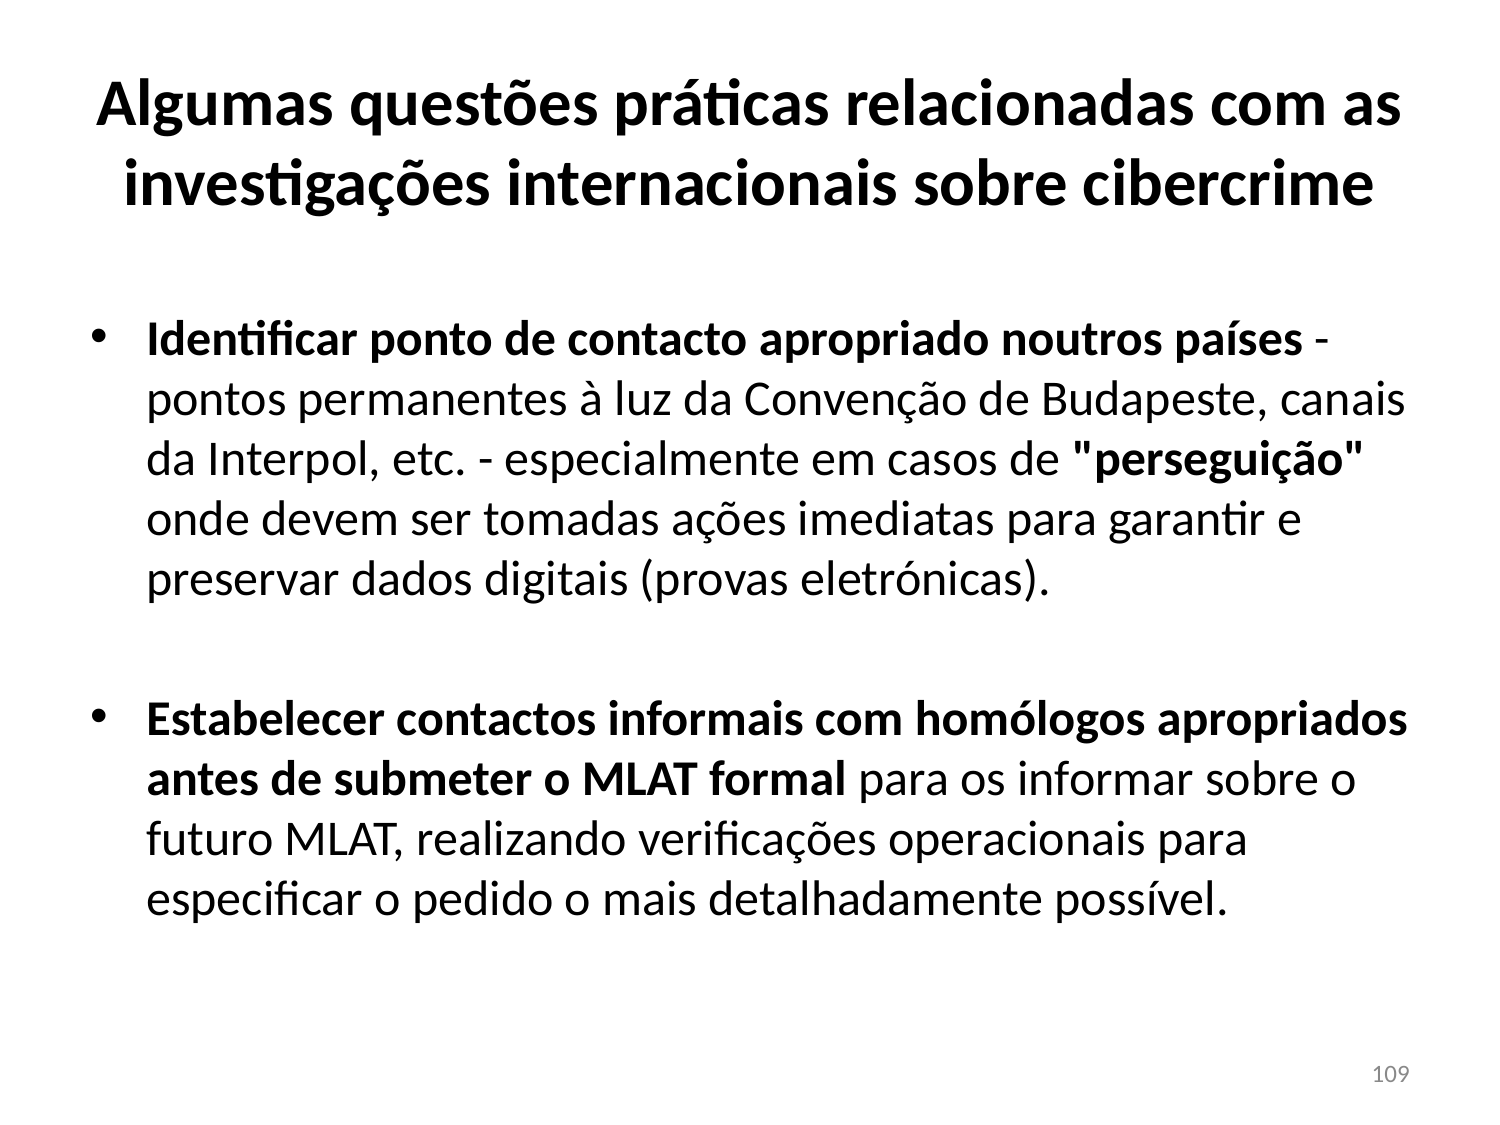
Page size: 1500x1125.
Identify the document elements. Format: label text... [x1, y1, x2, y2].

list Identificar ponto de contacto apropriado noutros países - pontos permanentes à luz da Convenção de Budapeste, canais da Interpol, etc. - especialmente em casos de "perseguição" onde devem ser tomadas ações imediatas para garantir e preservar dados digitais (provas eletrónicas). Estabelecer contactos informais com homólogos apropriados antes de submeter o MLAT formal para os informar sobre o futuro MLAT, realizando verificações operacionais para especificar o pedido o mais detalhadamente possível. [75, 297, 1425, 1005]
slide_number 109 [1074, 1042, 1425, 1103]
title Algumas questões práticas relacionadas com as investigações internacionais sobre cibercrime [75, 45, 1425, 233]
